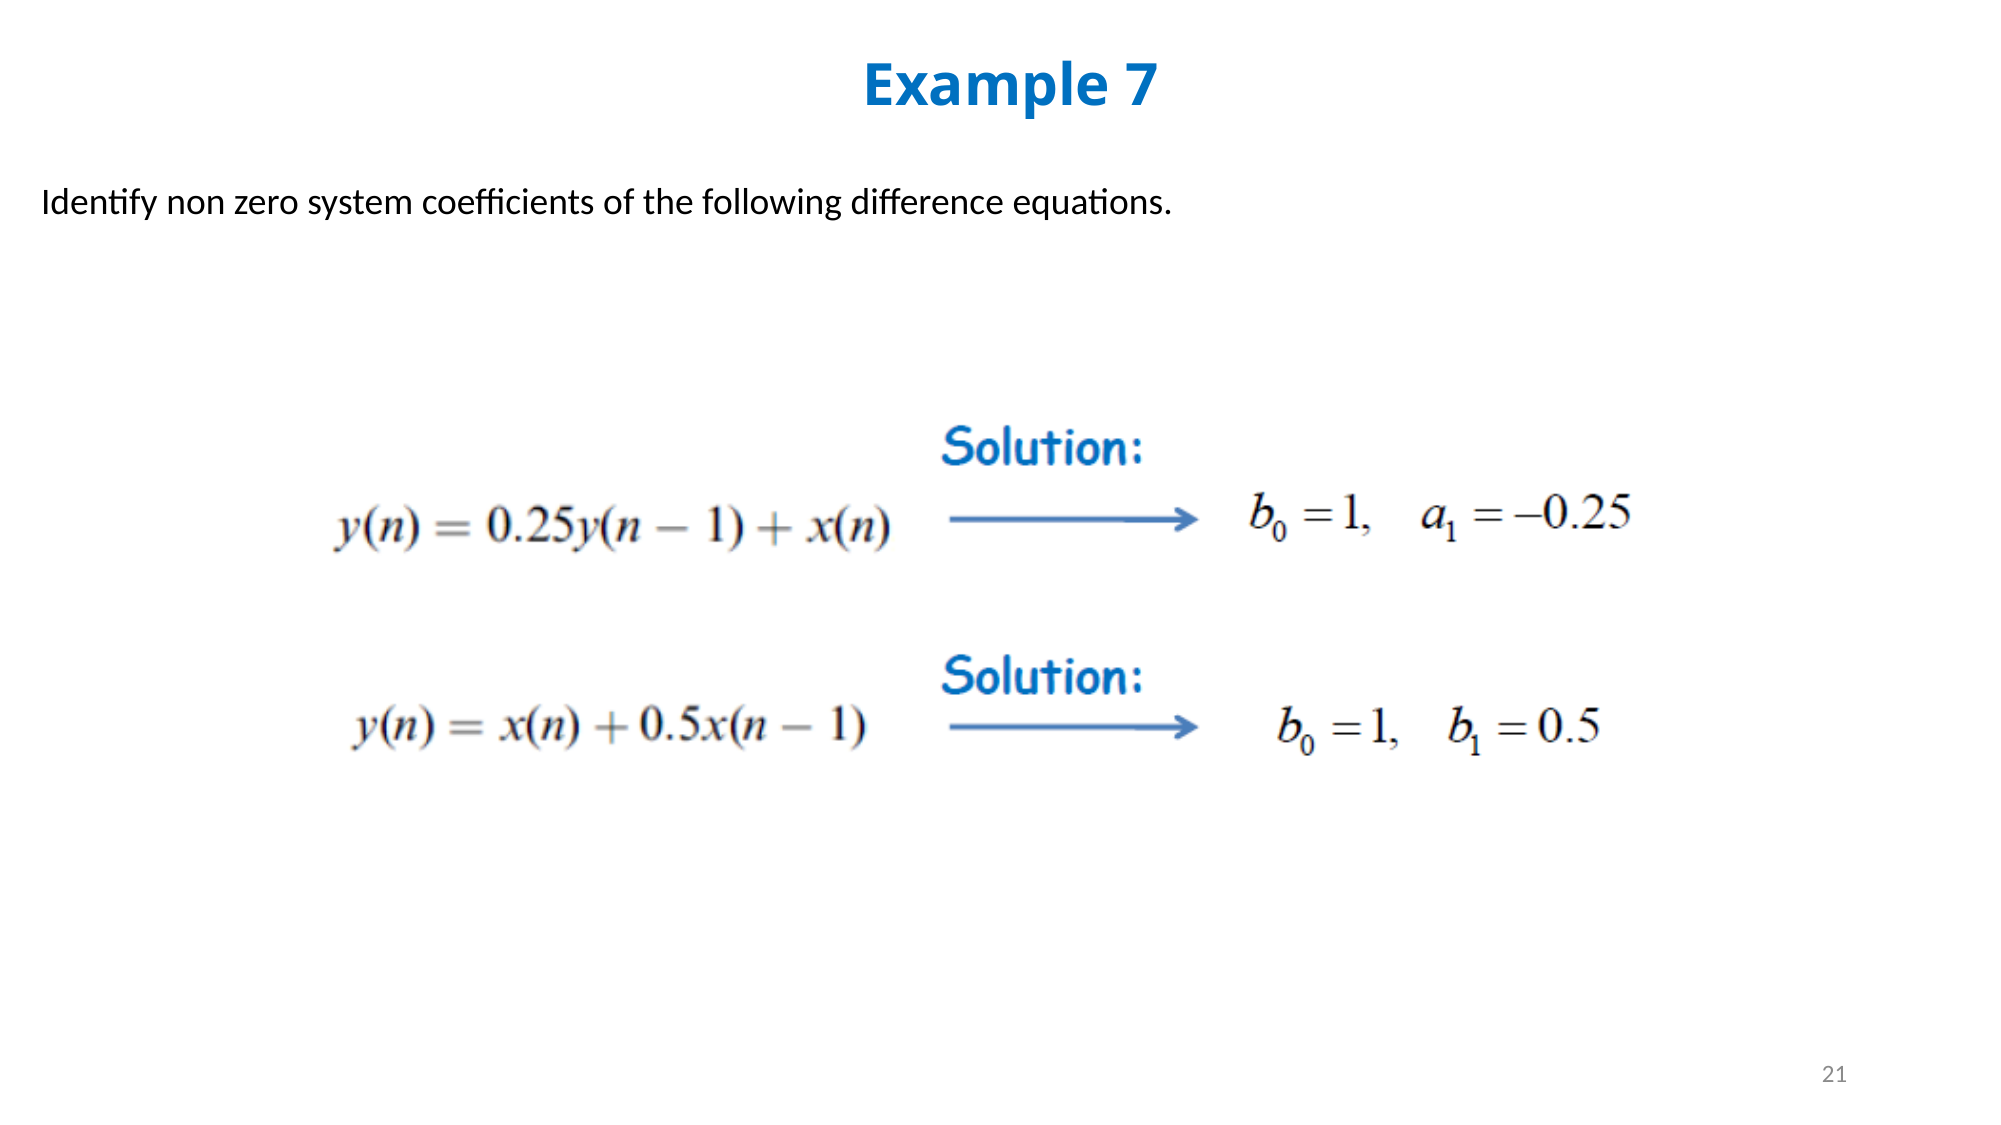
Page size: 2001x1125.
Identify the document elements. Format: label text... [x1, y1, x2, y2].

picture [326, 399, 1653, 777]
text_box Example 7 [847, 40, 1190, 125]
slide_number 21 [1412, 1042, 1863, 1103]
text_box Identify non zero system coefficients of the following difference equations. [26, 169, 1964, 230]
